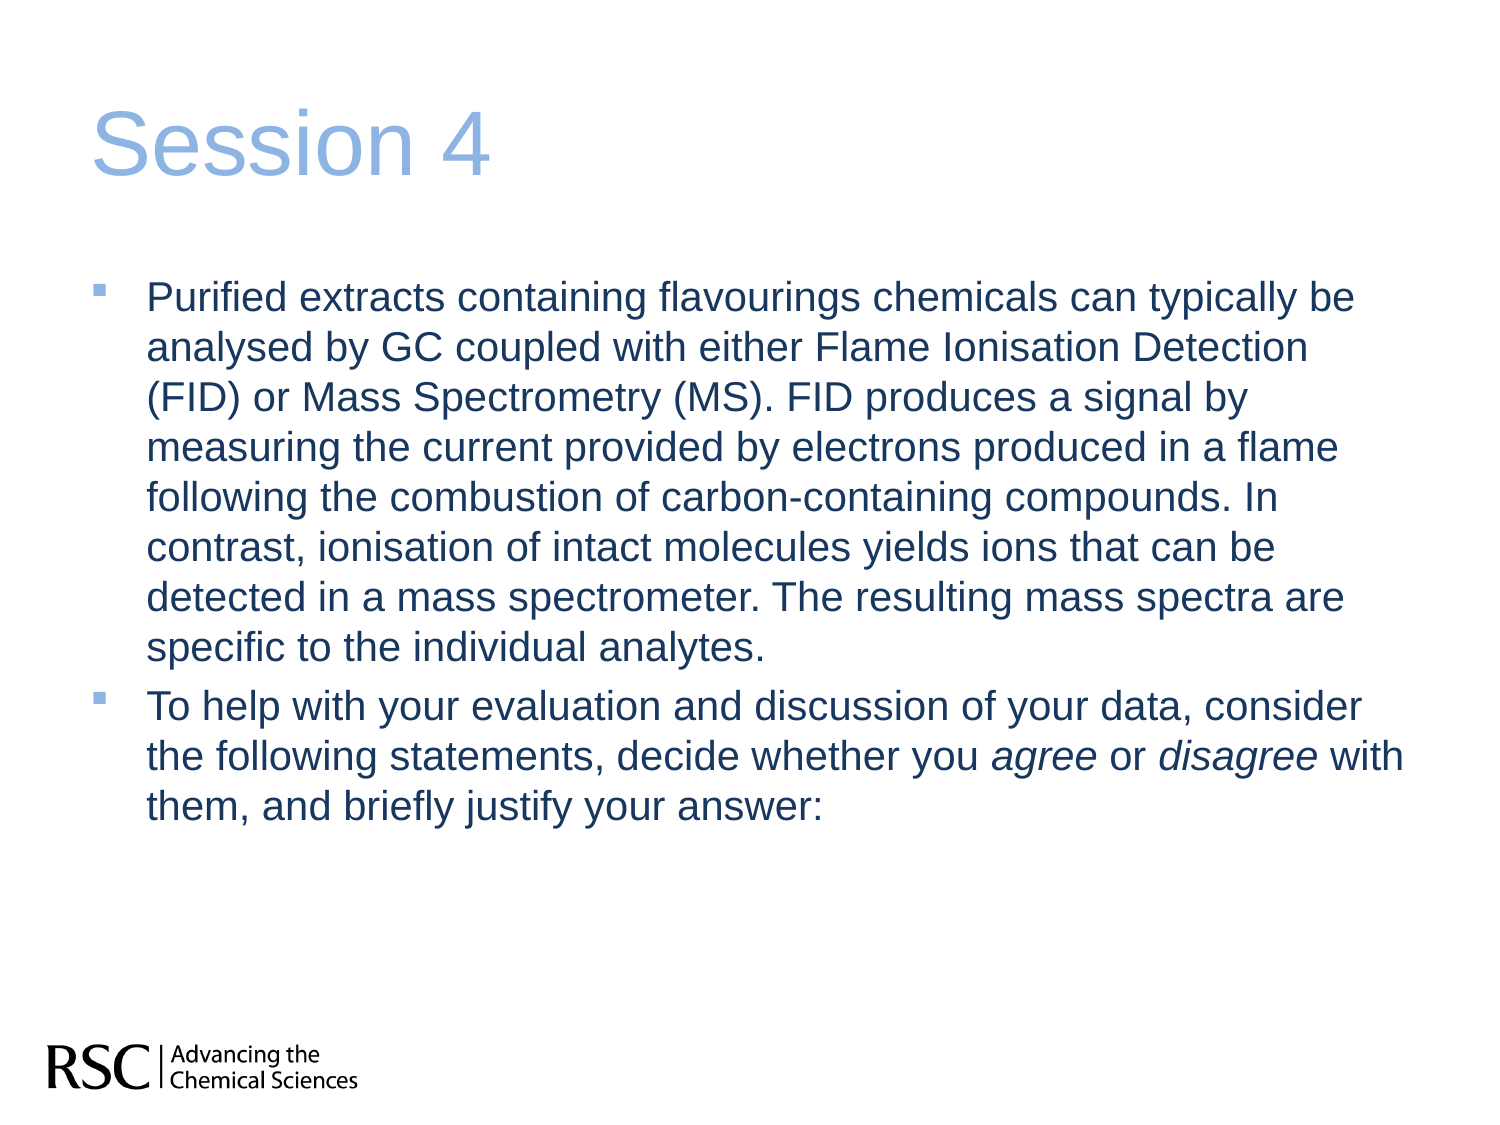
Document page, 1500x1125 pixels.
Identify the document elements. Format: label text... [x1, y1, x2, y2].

title Session 4 [75, 45, 1425, 233]
list Purified extracts containing flavourings chemicals can typically be analysed by GC coupled with either Flame Ionisation Detection (FID) or Mass Spectrometry (MS). FID produces a signal by measuring the current provided by electrons produced in a flame following the combustion of carbon-containing compounds. In contrast, ionisation of intact molecules yields ions that can be detected in a mass spectrometer. The resulting mass spectra are specific to the individual analytes. To help with your evaluation and discussion of your data, consider the following statements, decide whether you agree or disagree with them, and briefly justify your answer: [75, 262, 1425, 1005]
